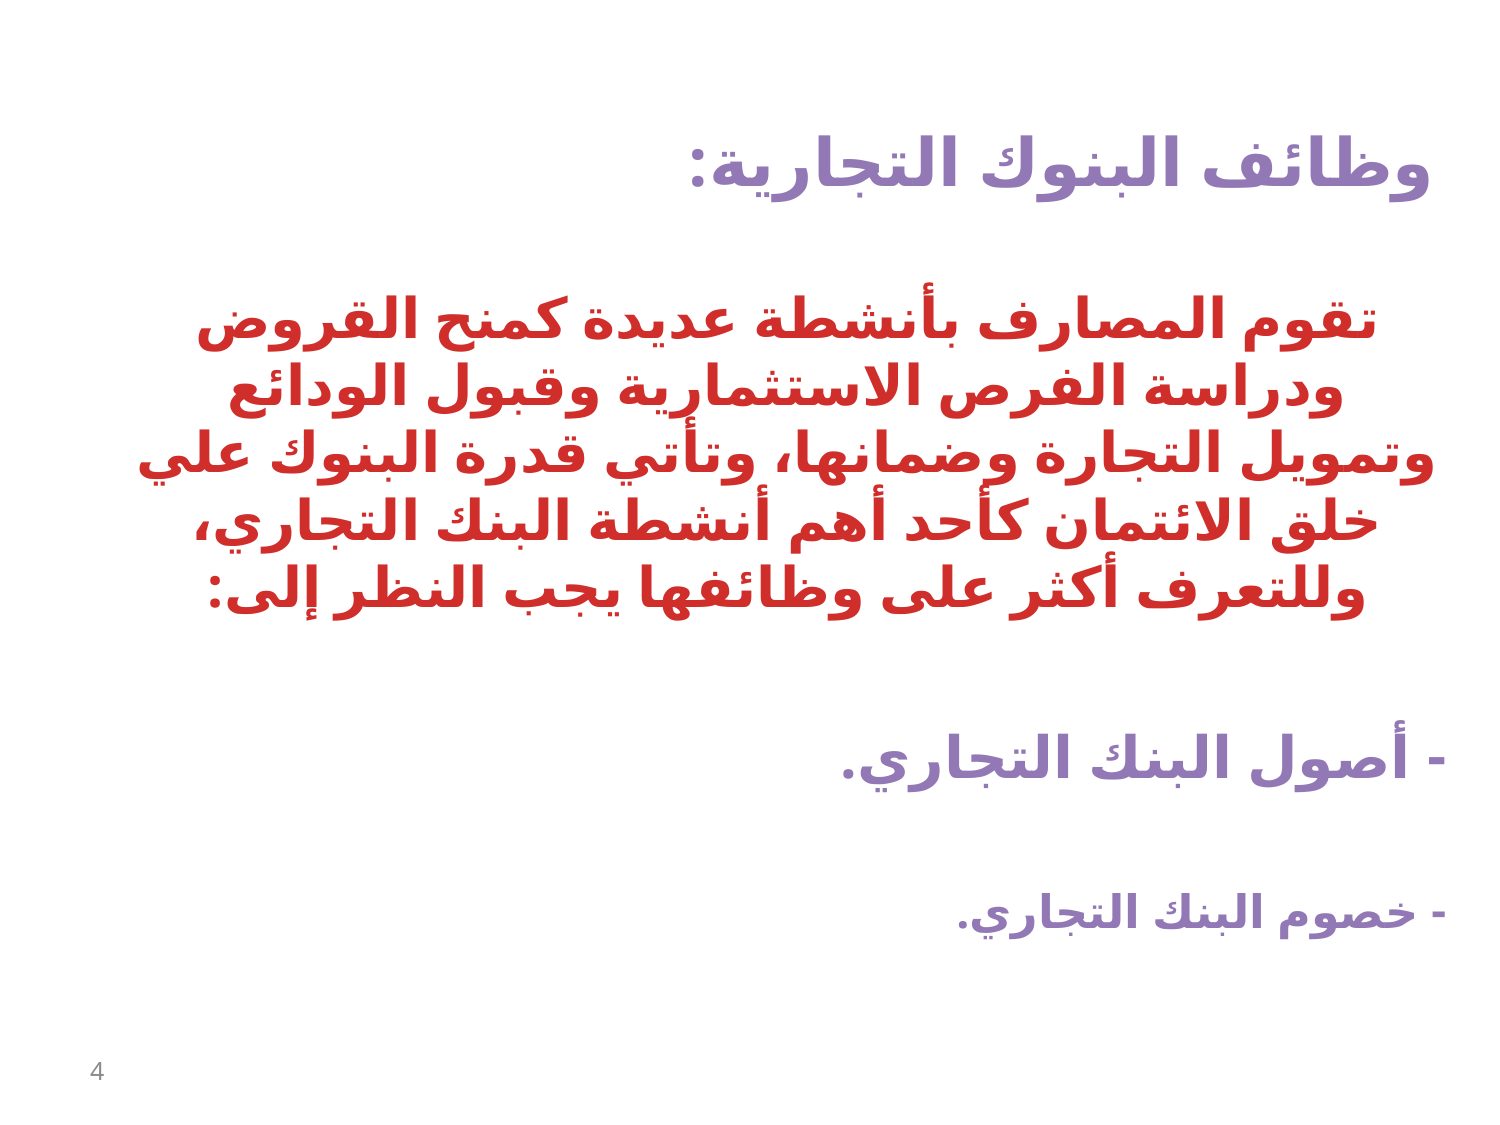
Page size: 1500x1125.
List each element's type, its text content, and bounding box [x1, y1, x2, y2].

text_box [127, 457, 1478, 593]
list وظائف البنوك التجارية: [99, 112, 1450, 248]
text_box تقوم المصارف بأنشطة عديدة كمنح القروض ودراسة الفرص الاستثمارية وقبول الودائع وتمويل التجارة وضمانها، وتأتي قدرة البنوك علي خلق الائتمان كأحد أهم أنشطة البنك التجاري، وللتعرف أكثر على وظائفها يجب النظر إلى: [112, 275, 1463, 649]
text_box - أصول البنك التجاري. [112, 712, 1463, 848]
slide_number 4 [75, 1042, 425, 1103]
text_box - خصوم البنك التجاري. [112, 874, 1463, 1010]
